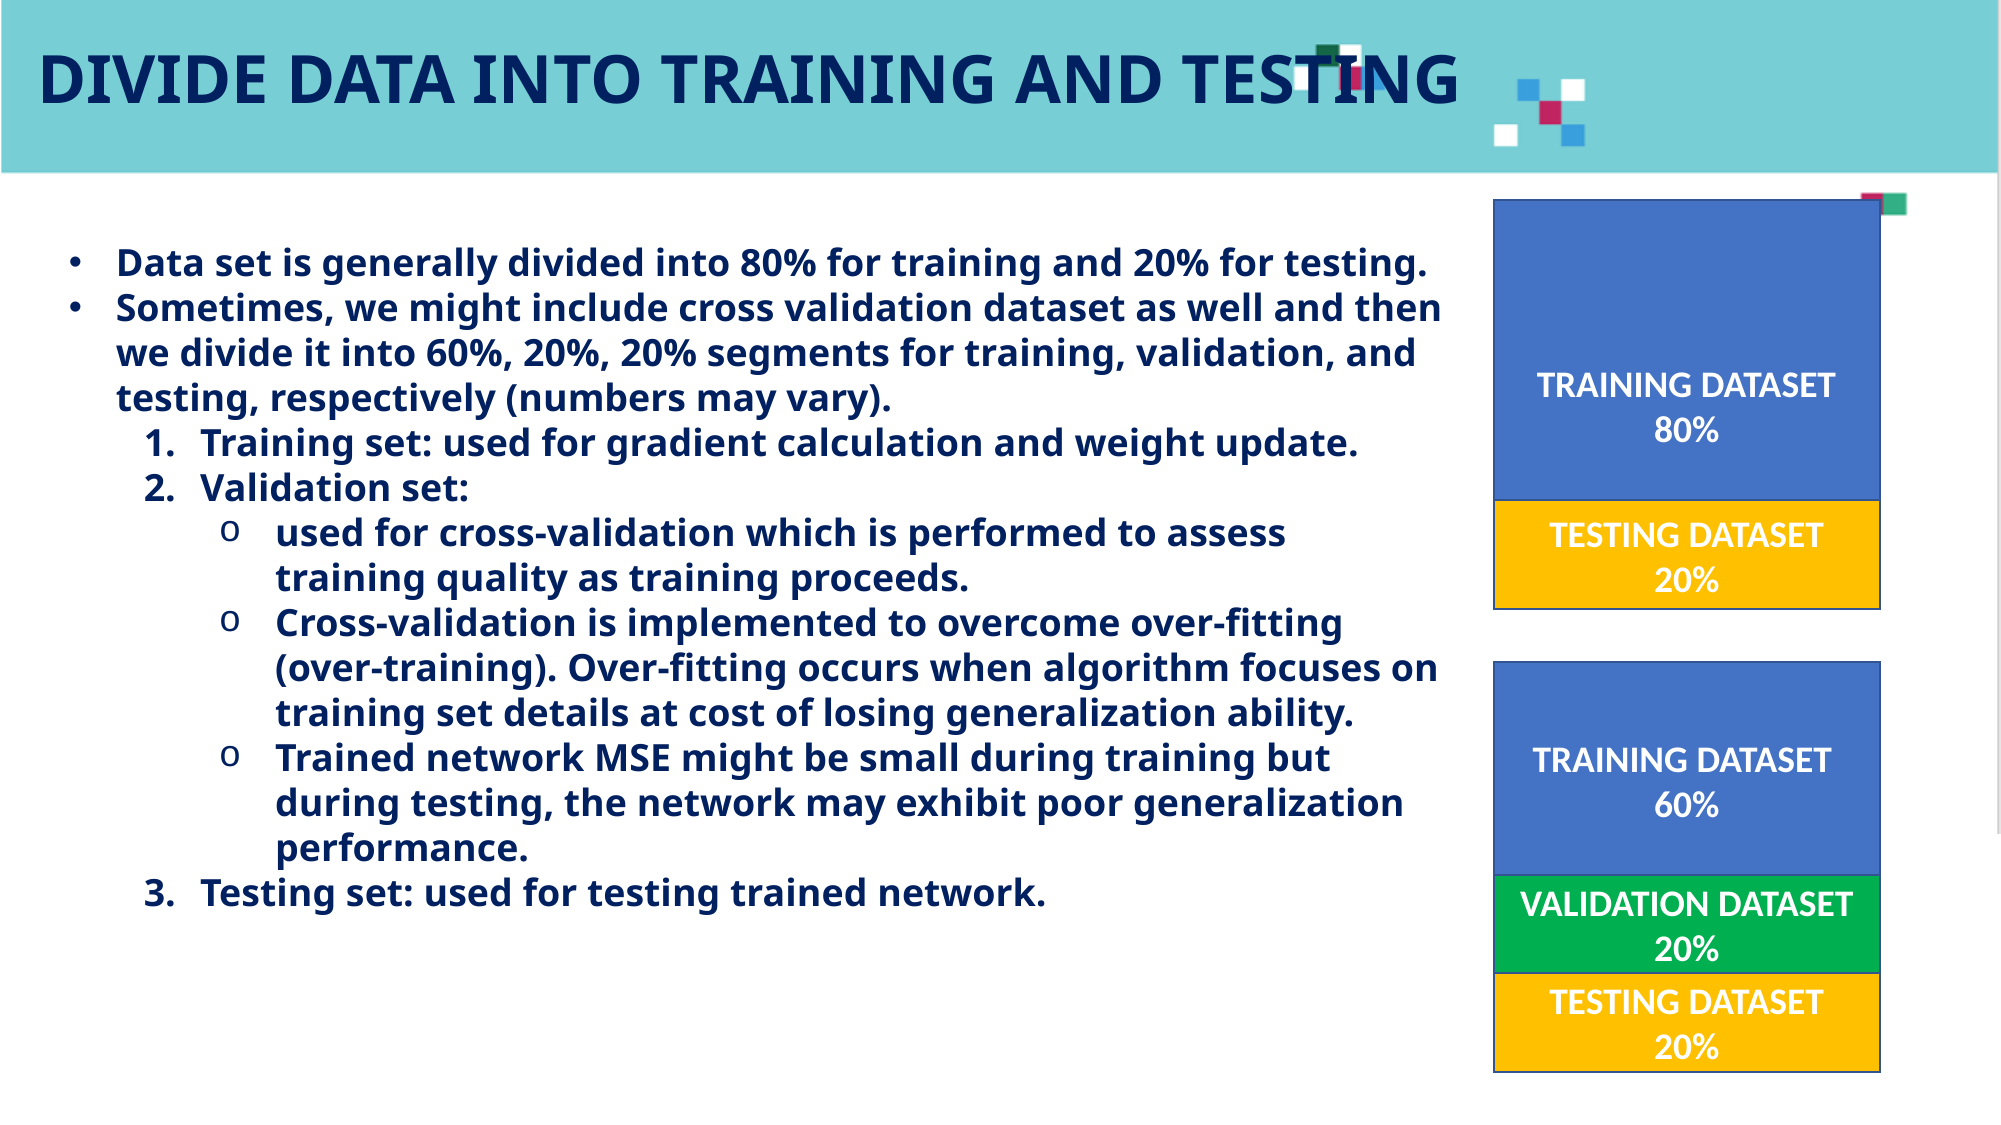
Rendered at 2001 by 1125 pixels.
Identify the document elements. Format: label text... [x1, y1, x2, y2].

text_box TESTING DATASET 20% [1493, 974, 1881, 1073]
text_box VALIDATION DATASET 20% [1493, 874, 1881, 974]
text_box [1493, 834, 1881, 874]
picture [1, 0, 2001, 834]
text_box Data set is generally divided into 80% for training and 20% for testing. Sometimes, we might include cross validation dataset as well and then we divide it into 60%, 20%, 20% segments for training, validation, and testing, respectively (numbers may vary). Training set: used for gradient calculation and weight update. Validation set: used for cross-validation which is performed to assess training quality as training proceeds. Cross-validation is implemented to overcome over-fitting (over-training). Over-fitting occurs when algorithm focuses on training set details at cost of losing generalization ability. Trained network MSE might be small during training but during testing, the network may exhibit poor generalization performance. Testing set: used for testing trained network. [54, 834, 1461, 921]
